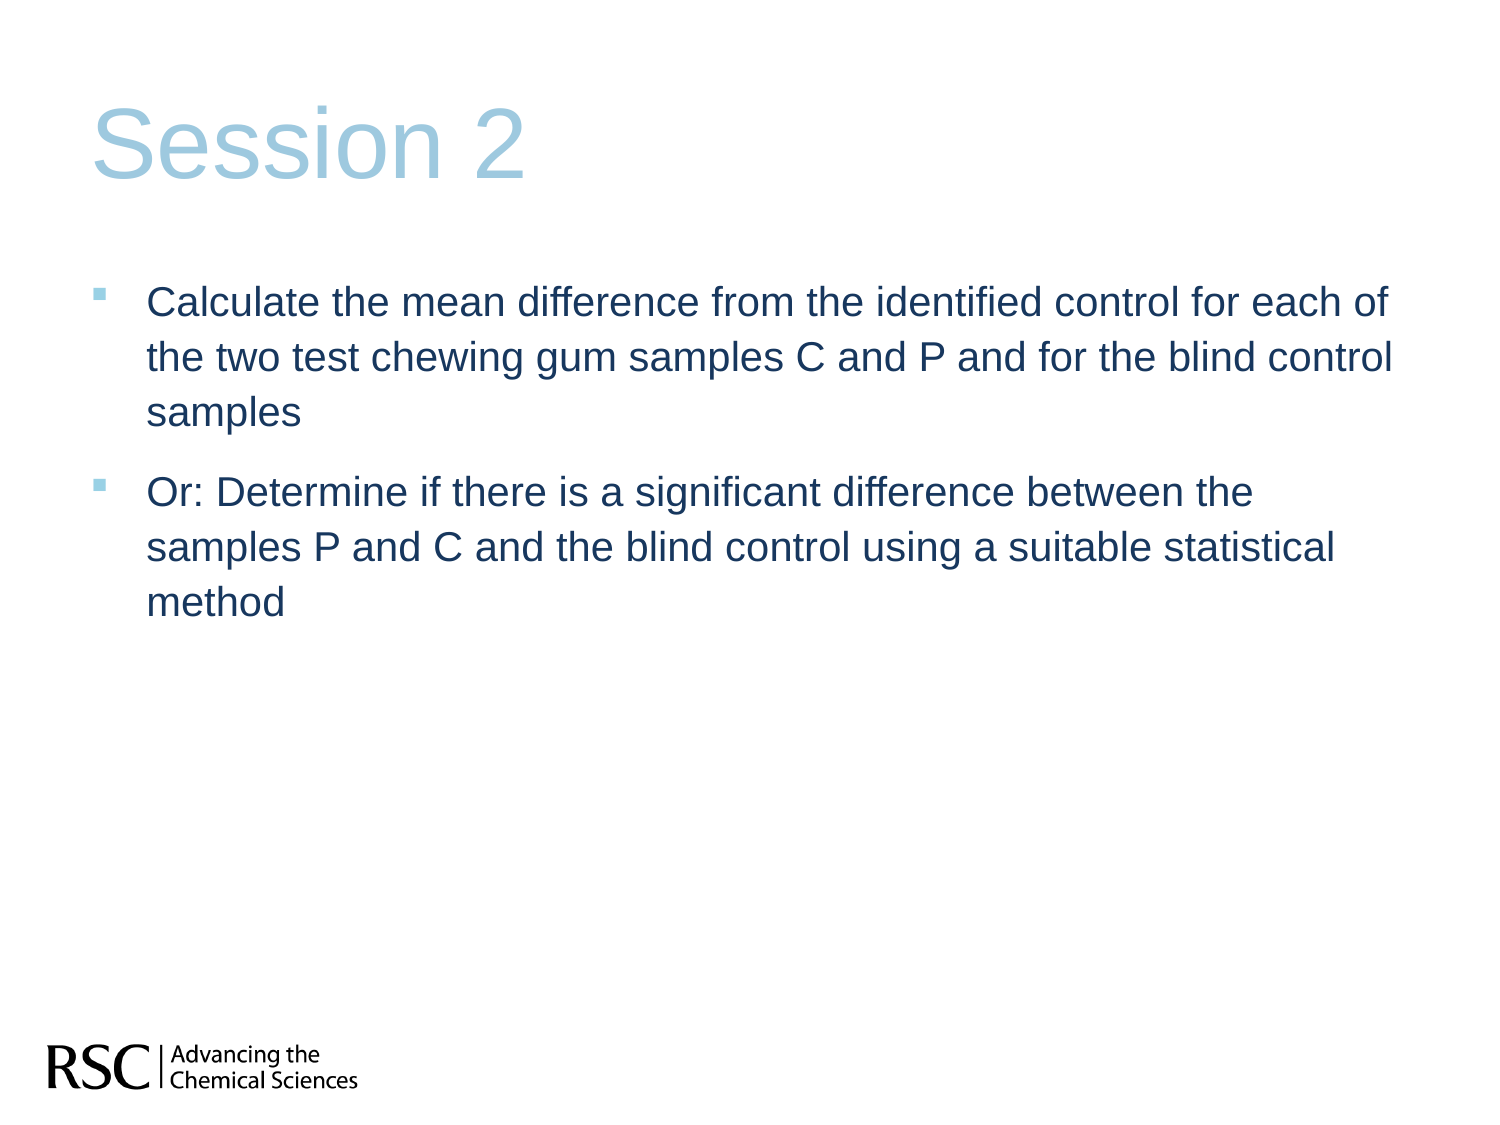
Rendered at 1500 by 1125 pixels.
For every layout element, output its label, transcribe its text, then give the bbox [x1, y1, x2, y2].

title Session 2 [75, 45, 1425, 233]
list Calculate the mean difference from the identified control for each of the two test chewing gum samples C and P and for the blind control samples Or: Determine if there is a significant difference between the samples P and C and the blind control using a suitable statistical method [75, 262, 1425, 1005]
